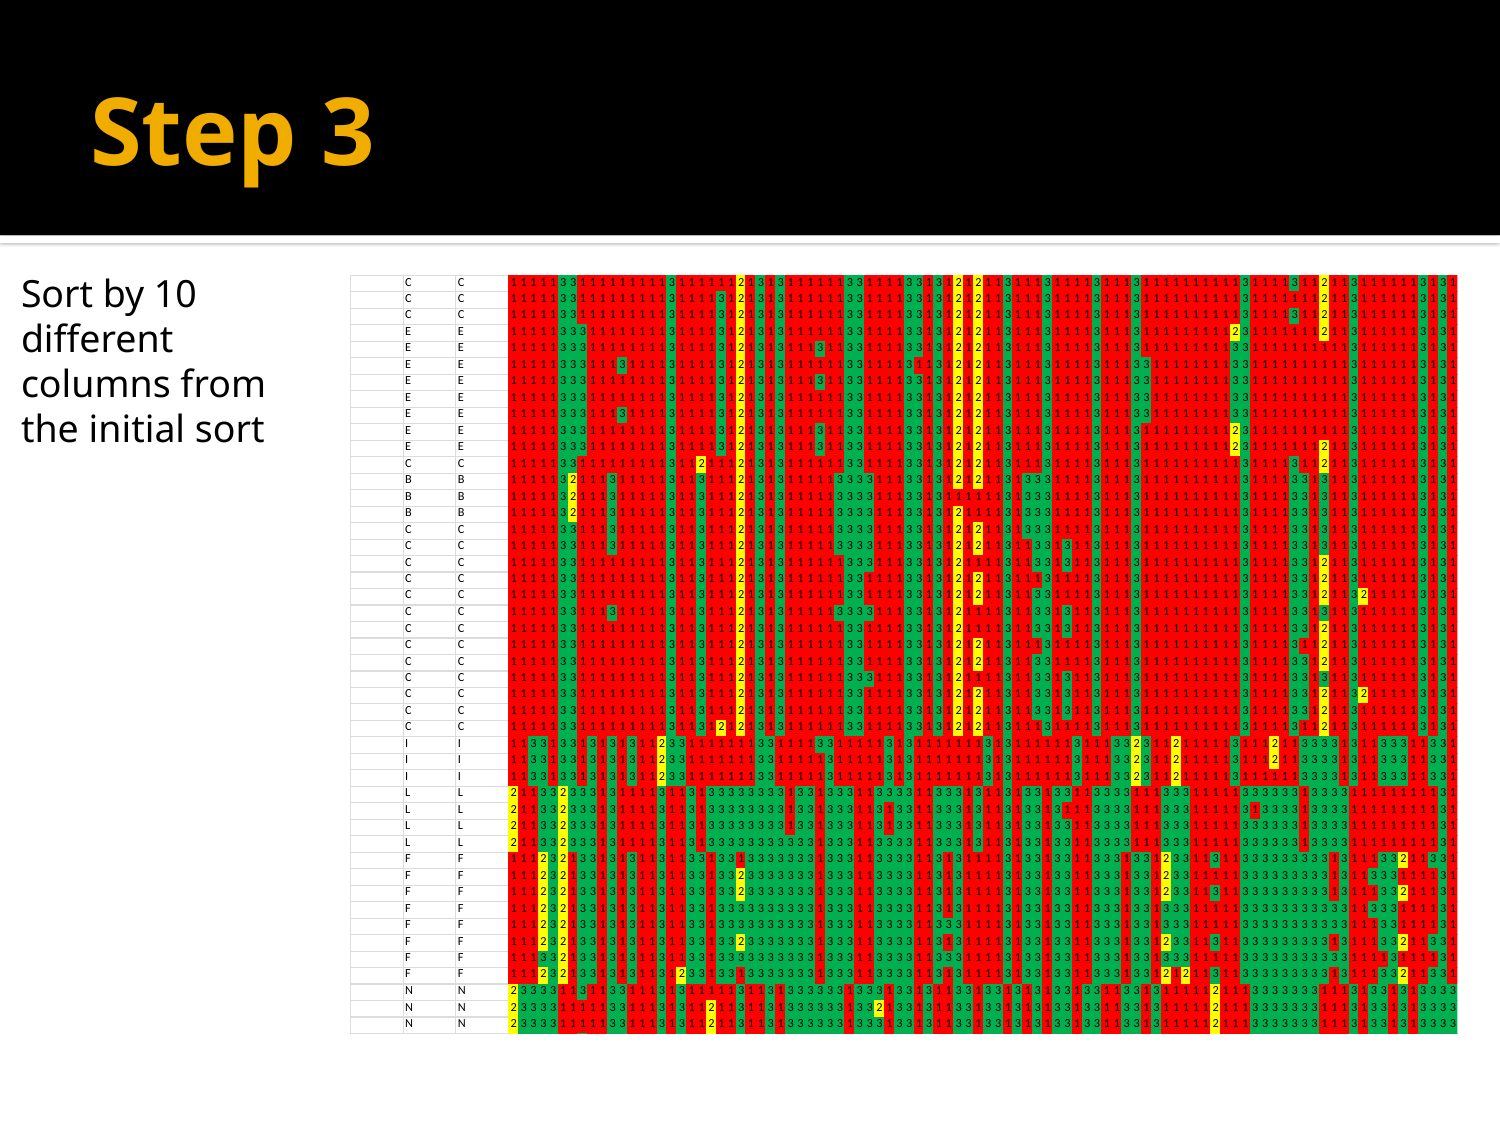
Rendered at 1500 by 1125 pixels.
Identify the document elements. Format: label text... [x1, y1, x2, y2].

title Step 3 [75, 25, 1425, 231]
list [349, 274, 1459, 1034]
text_box Sort by 10 different columns from the initial sort [6, 262, 282, 458]
